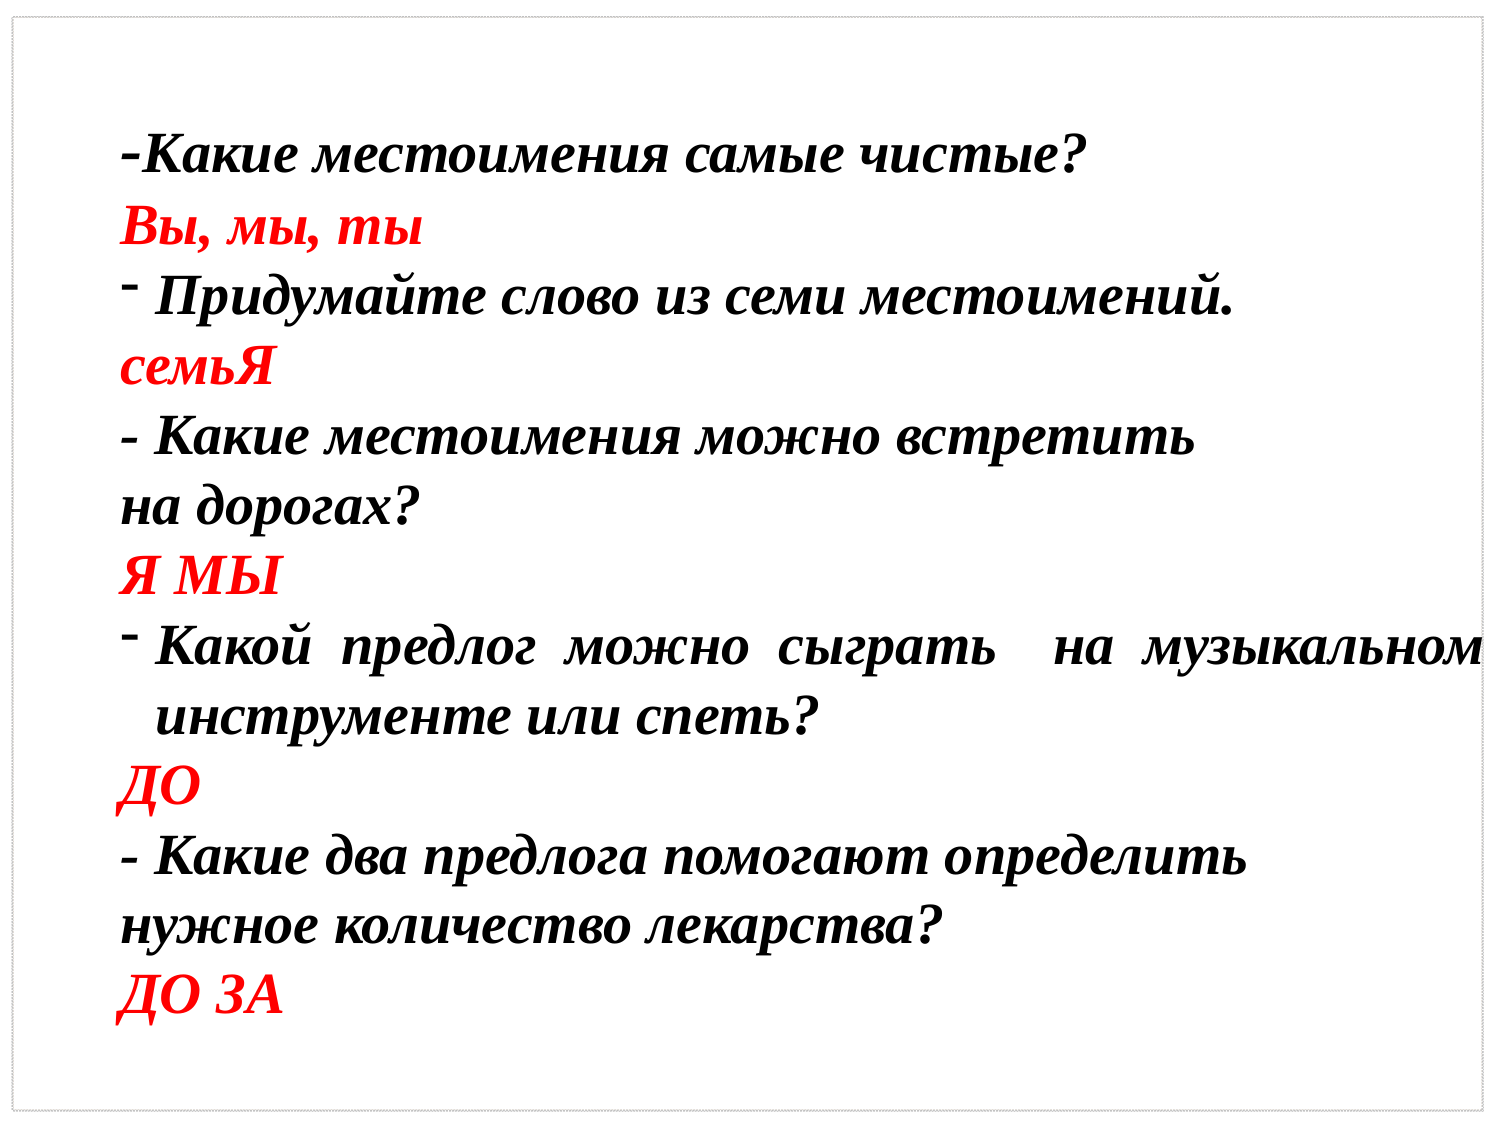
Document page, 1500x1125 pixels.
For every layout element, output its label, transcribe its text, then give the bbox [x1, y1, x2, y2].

text_box -Какие местоимения самые чистые? Вы, мы, ты Придумайте слово из семи местоимений. семьЯ - Какие местоимения можно встретить на дорогах? Я МЫ Какой предлог можно сыграть на музыкальном инструменте или спеть? ДО - Какие два предлога помогают определить нужное количество лекарства? ДО ЗА [105, 98, 1500, 1033]
